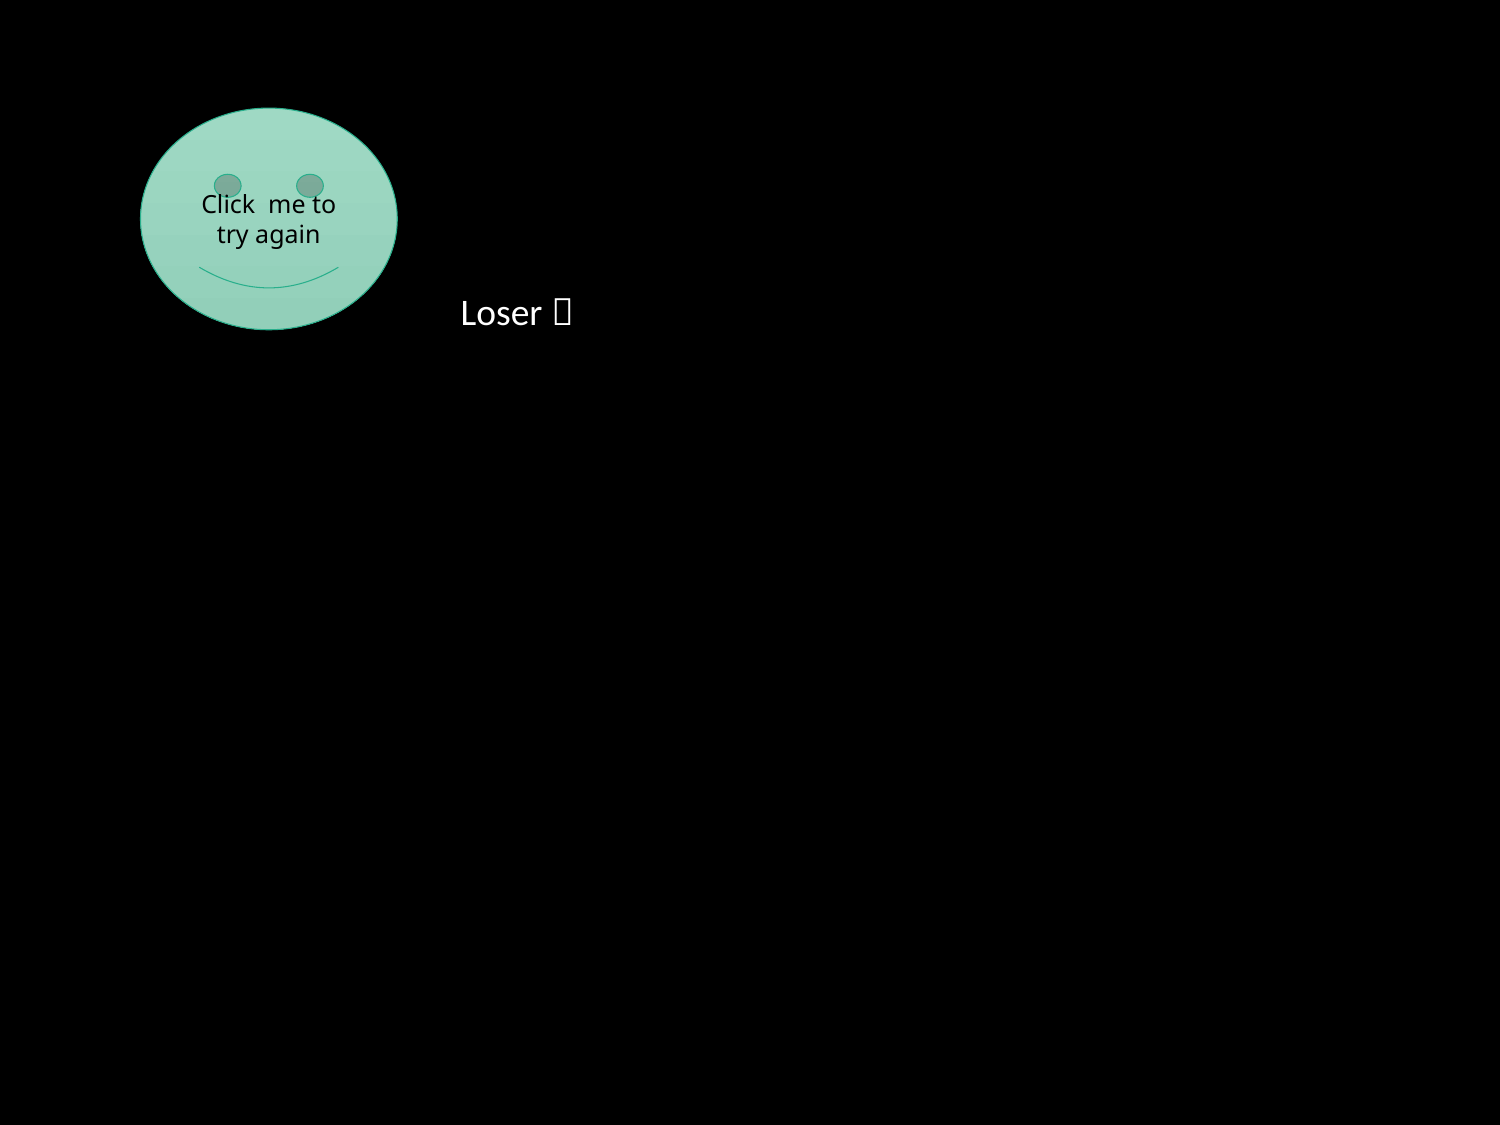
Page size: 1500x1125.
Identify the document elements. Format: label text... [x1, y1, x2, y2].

text_box Loser  [445, 281, 876, 341]
text_box Click me to try again [139, 107, 398, 331]
